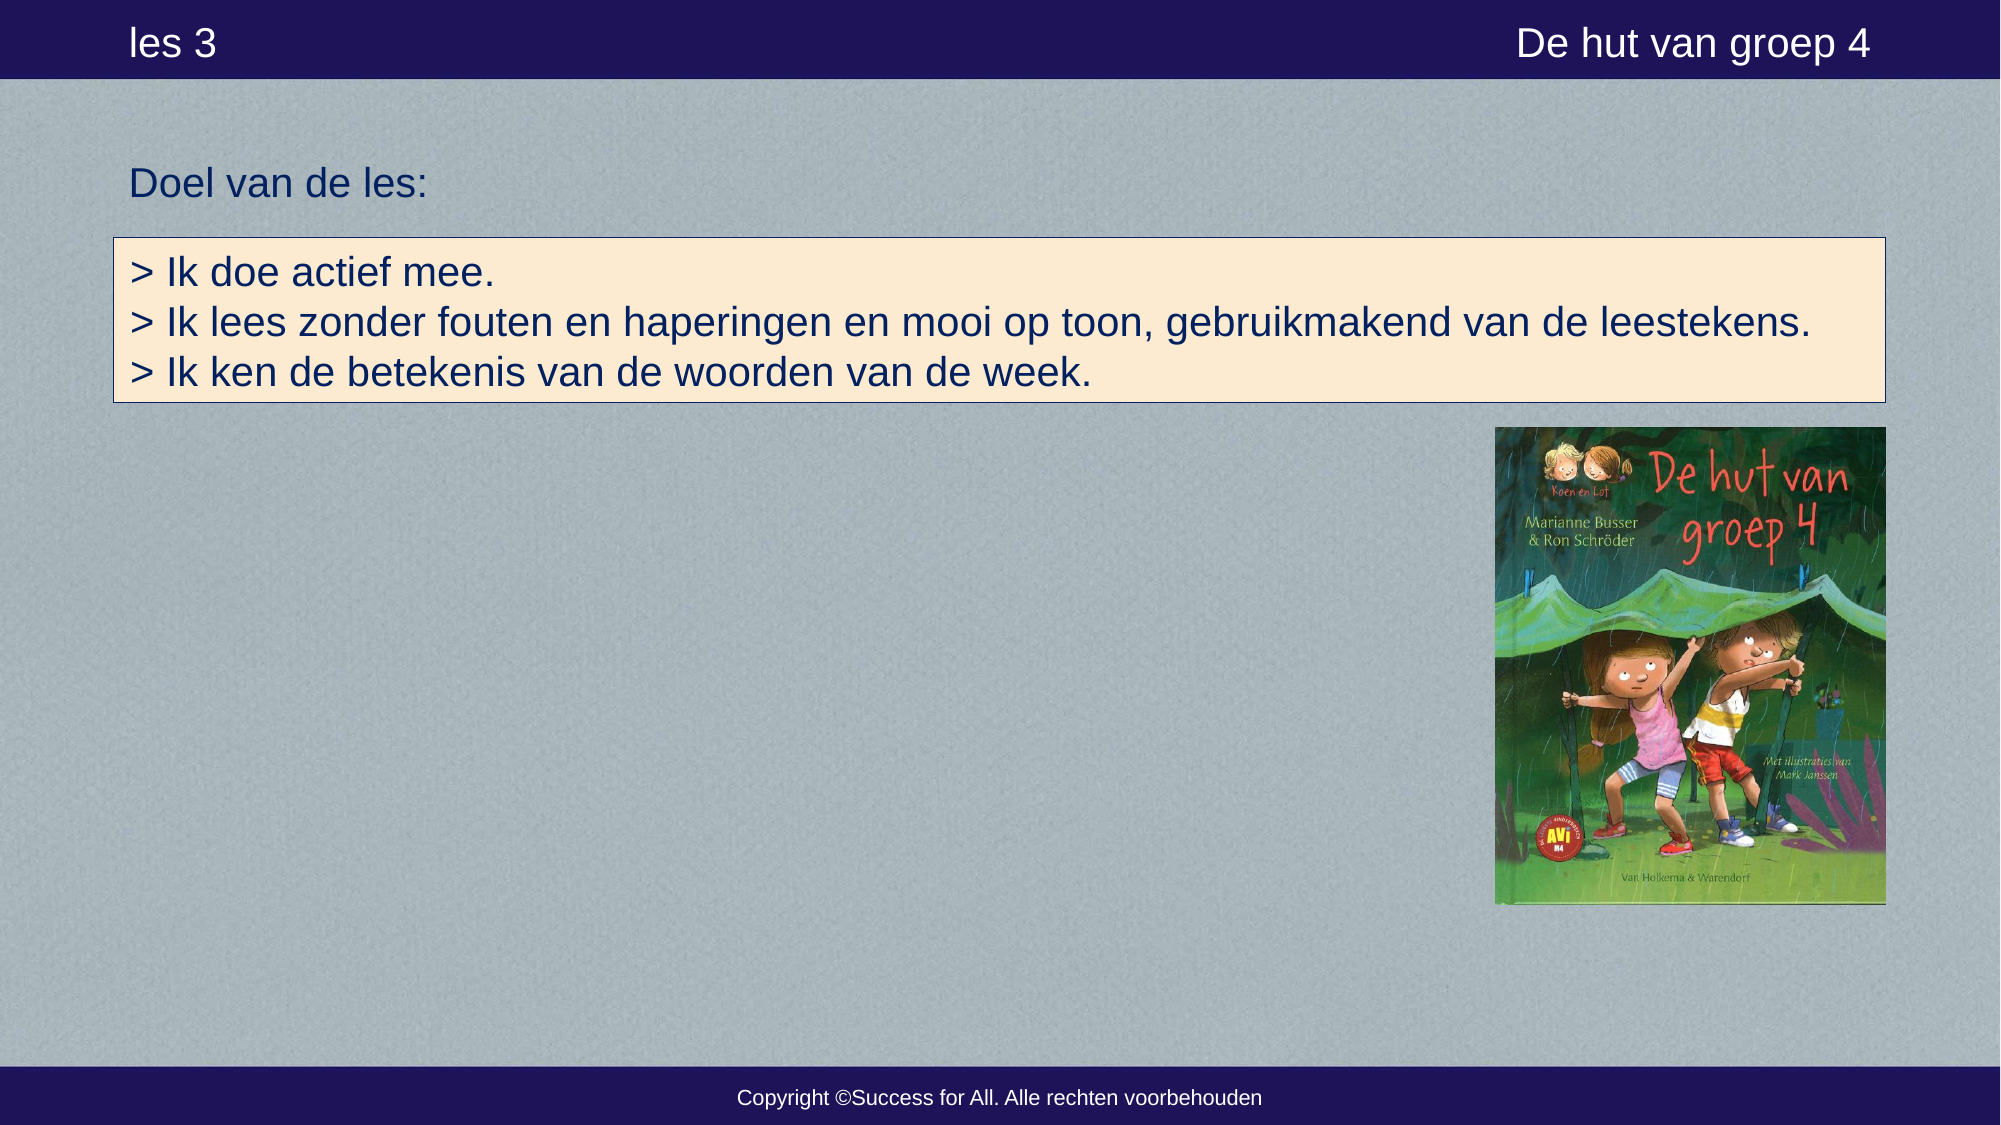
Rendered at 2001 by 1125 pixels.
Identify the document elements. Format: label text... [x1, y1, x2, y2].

text_box Copyright ©Success for All. Alle rechten voorbehouden [0, 1076, 2000, 1125]
text_box les 3 [114, 8, 354, 73]
text_box Doel van de les: [113, 148, 1635, 214]
text_box De hut van groep 4 [999, 8, 1886, 73]
text_box > Ik doe actief mee. > Ik lees zonder fouten en haperingen en mooi op toon, gebruikmakend van de leestekens. > Ik ken de betekenis van de woorden van de week. [113, 237, 1886, 403]
picture [0, 0, 2001, 1125]
